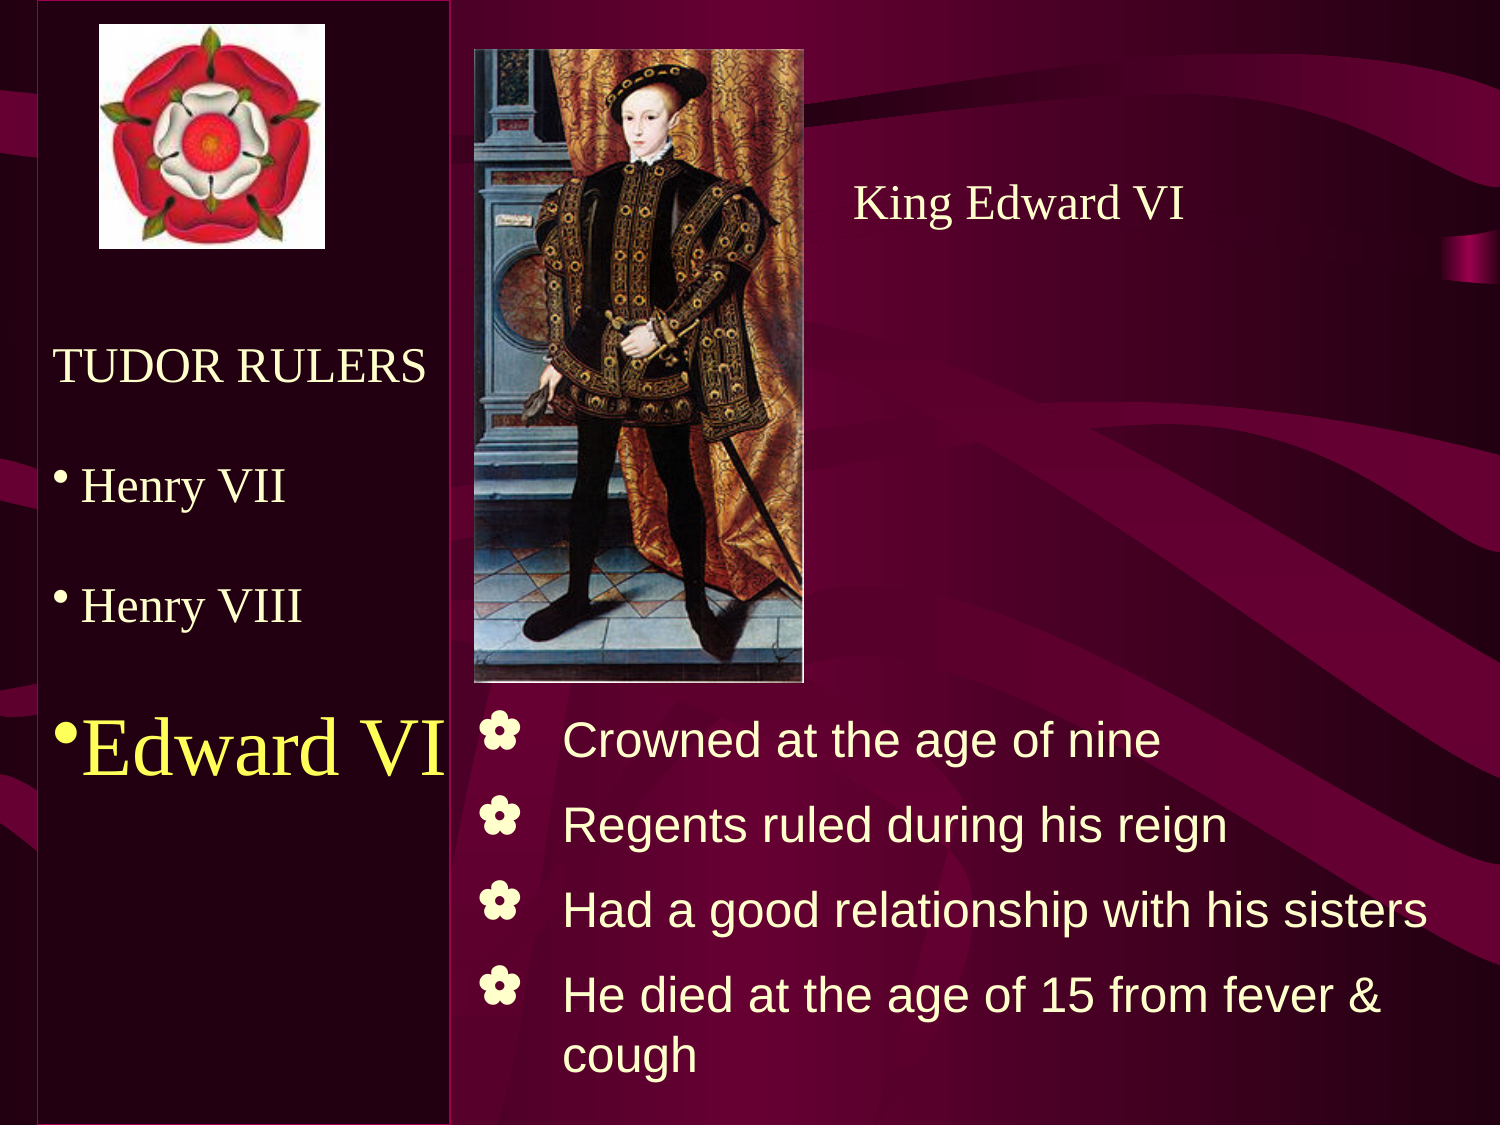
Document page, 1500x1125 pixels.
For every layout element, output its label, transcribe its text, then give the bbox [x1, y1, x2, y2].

text_box TUDOR RULERS Henry VII Henry VIII Edward VI [37, 0, 450, 1125]
text_box Crowned at the age of nine Regents ruled during his reign Had a good relationship with his sisters He died at the age of 15 from fever & cough [462, 699, 1500, 1090]
picture [474, 49, 804, 684]
picture [99, 24, 326, 249]
text_box King Edward VI [838, 162, 1201, 238]
